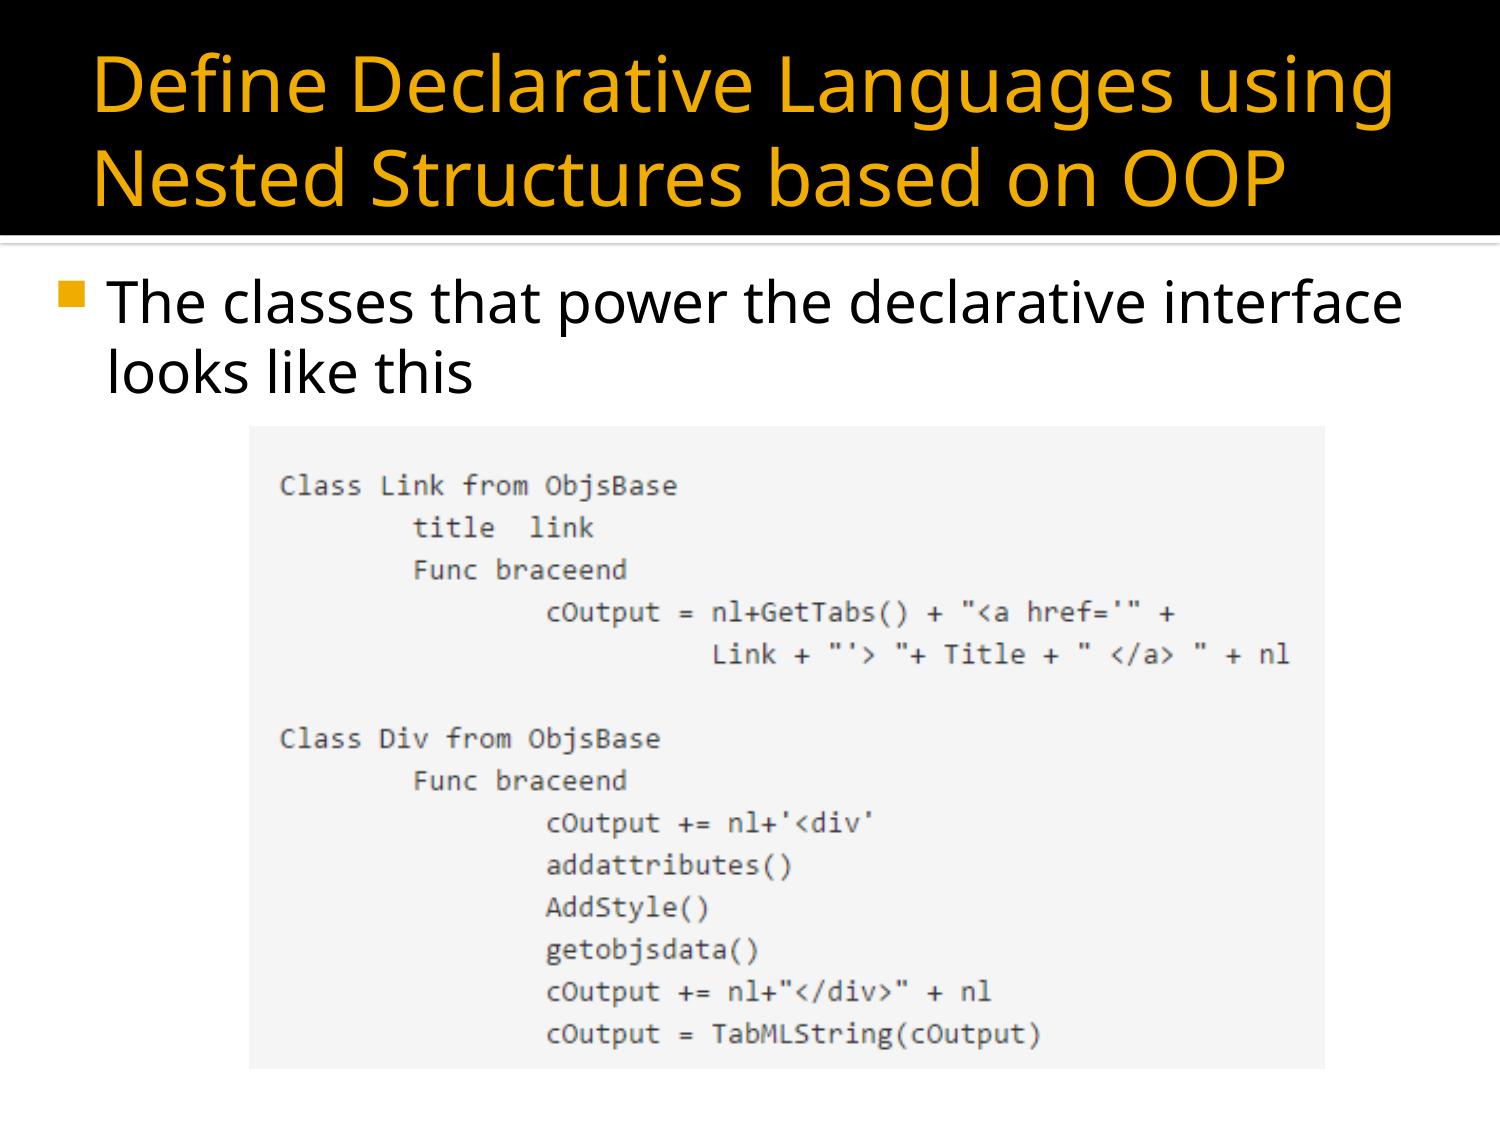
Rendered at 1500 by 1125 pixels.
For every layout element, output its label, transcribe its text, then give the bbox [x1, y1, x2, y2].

list The classes that power the declarative interface looks like this [24, 249, 1463, 1050]
picture [249, 425, 1325, 1069]
title Define Declarative Languages using Nested Structures based on OOP [75, 25, 1425, 231]
